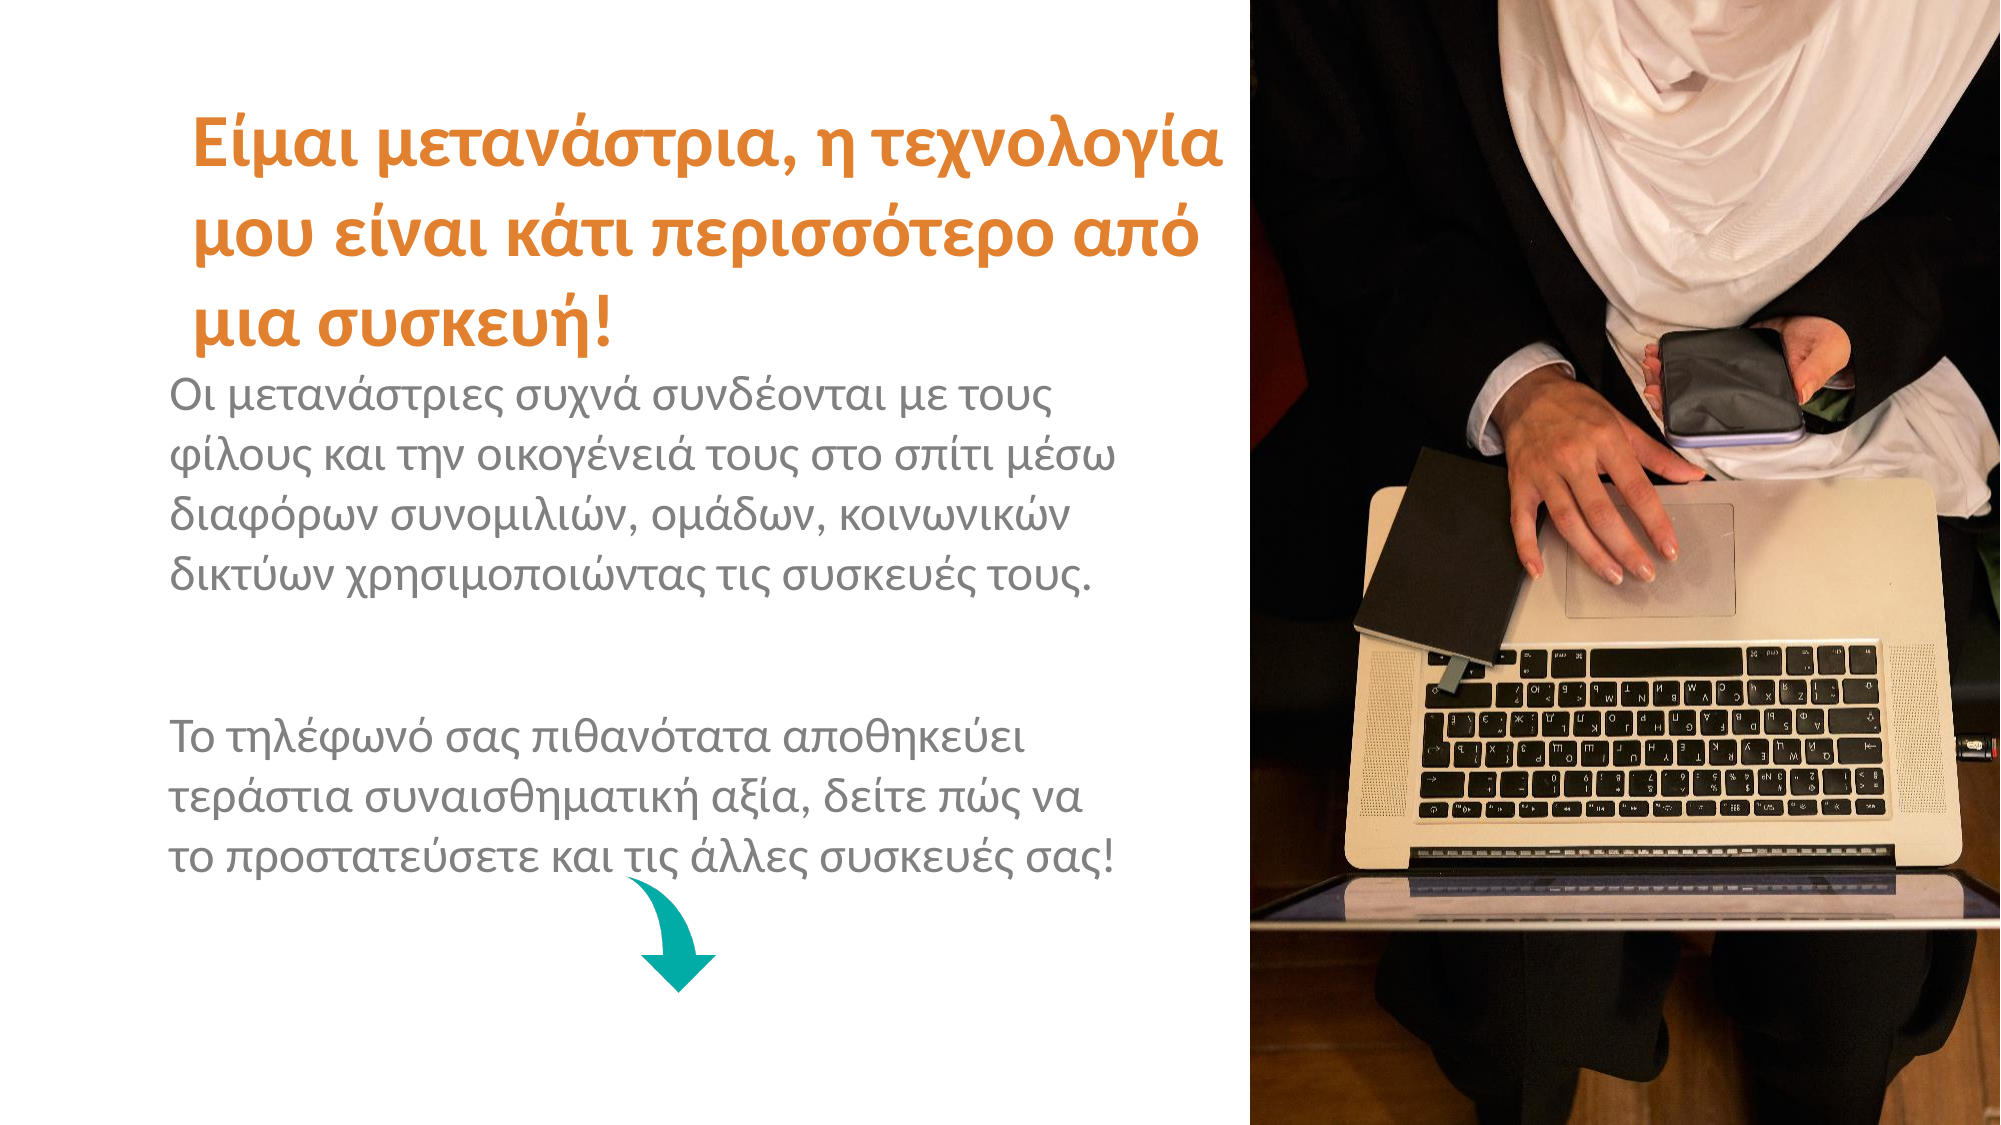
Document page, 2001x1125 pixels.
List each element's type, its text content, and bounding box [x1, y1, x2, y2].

picture [1249, 0, 2000, 1125]
picture [595, 854, 746, 1005]
text_box Είμαι μετανάστρια, η τεχνολογία μου είναι κάτι περισσότερο από μια συσκευή! [178, 84, 1249, 241]
text_box Οι μετανάστριες συχνά συνδέονται με τους φίλους και την οικογένειά τους στο σπίτι μέσω διαφόρων συνομιλιών, ομάδων, κοινωνικών δικτύων χρησιμοποιώντας τις συσκευές τους. Το τηλέφωνό σας πιθανότατα αποθηκεύει τεράστια συναισθηματική αξία, δείτε πώς να το προστατεύσετε και τις άλλες συσκευές σας! [154, 353, 1146, 1009]
